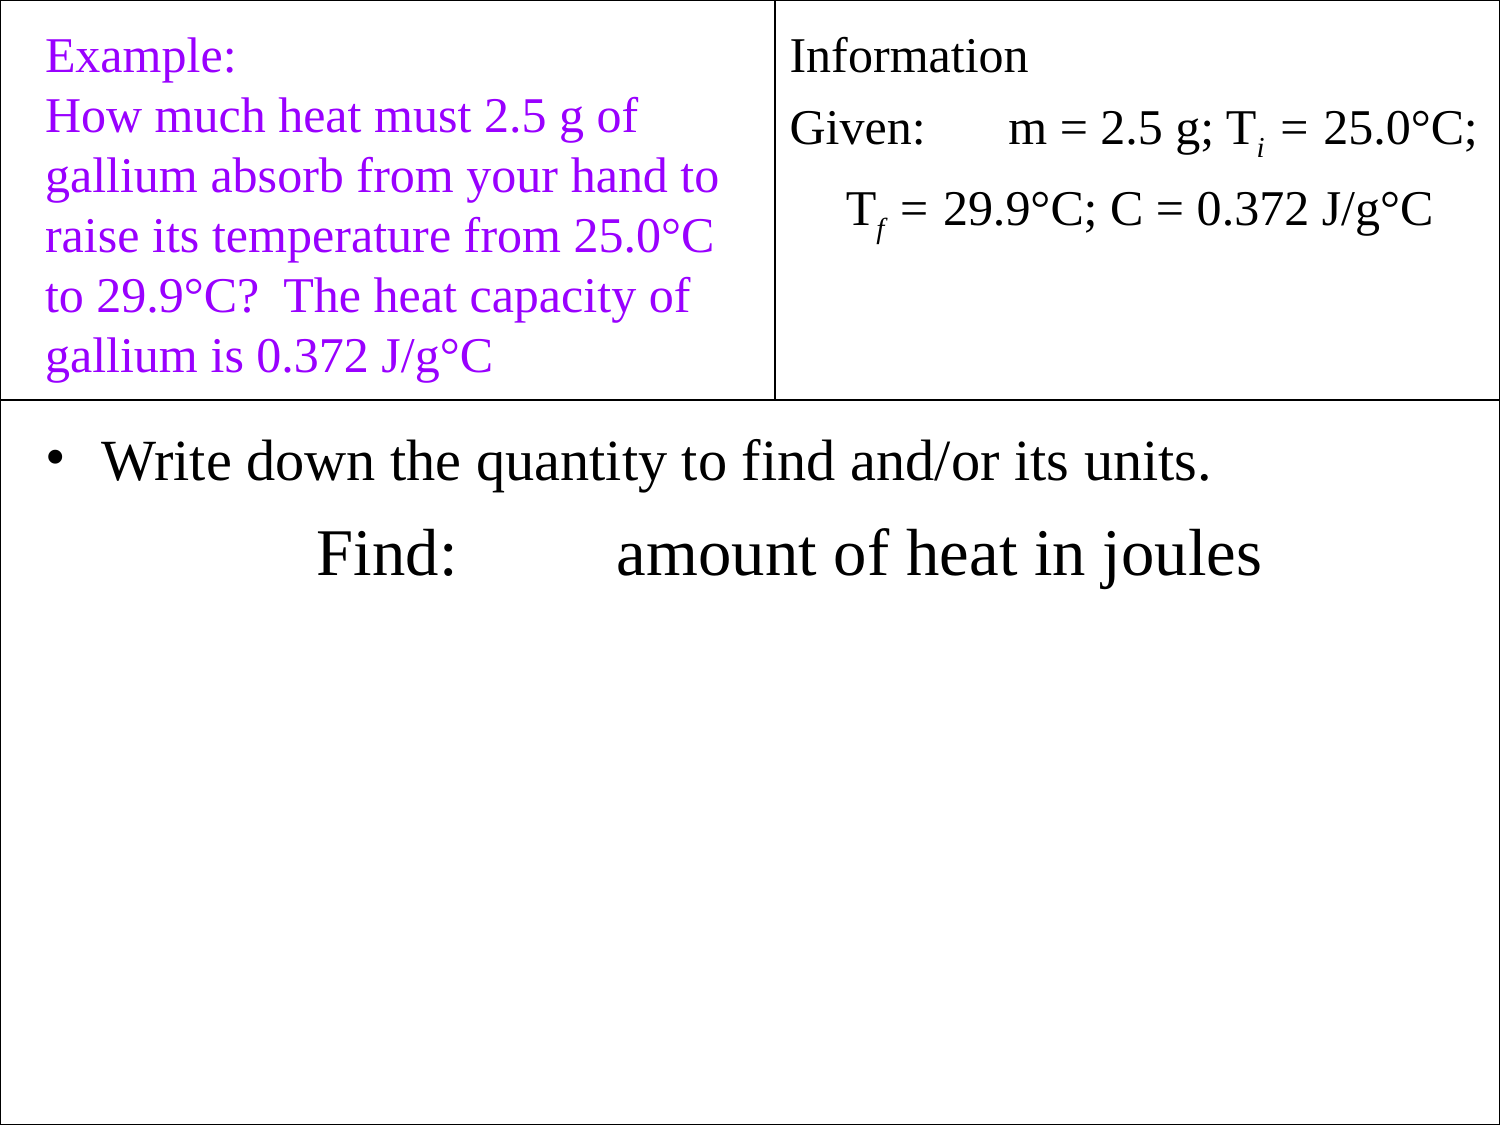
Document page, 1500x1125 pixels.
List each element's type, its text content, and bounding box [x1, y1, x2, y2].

text_box Example: How much heat must 2.5 g of gallium absorb from your hand to raise its temperature from 25.0°C to 29.9°C? The heat capacity of gallium is 0.372 J/g°C [0, 0, 774, 400]
text_box Information Given: m = 2.5 g; Ti = 25.0°C; Tf = 29.9°C; C = 0.372 J/g°C [774, 0, 1500, 400]
text_box Write down the quantity to find and/or its units. Find: amount of heat in joules [0, 400, 1500, 1125]
